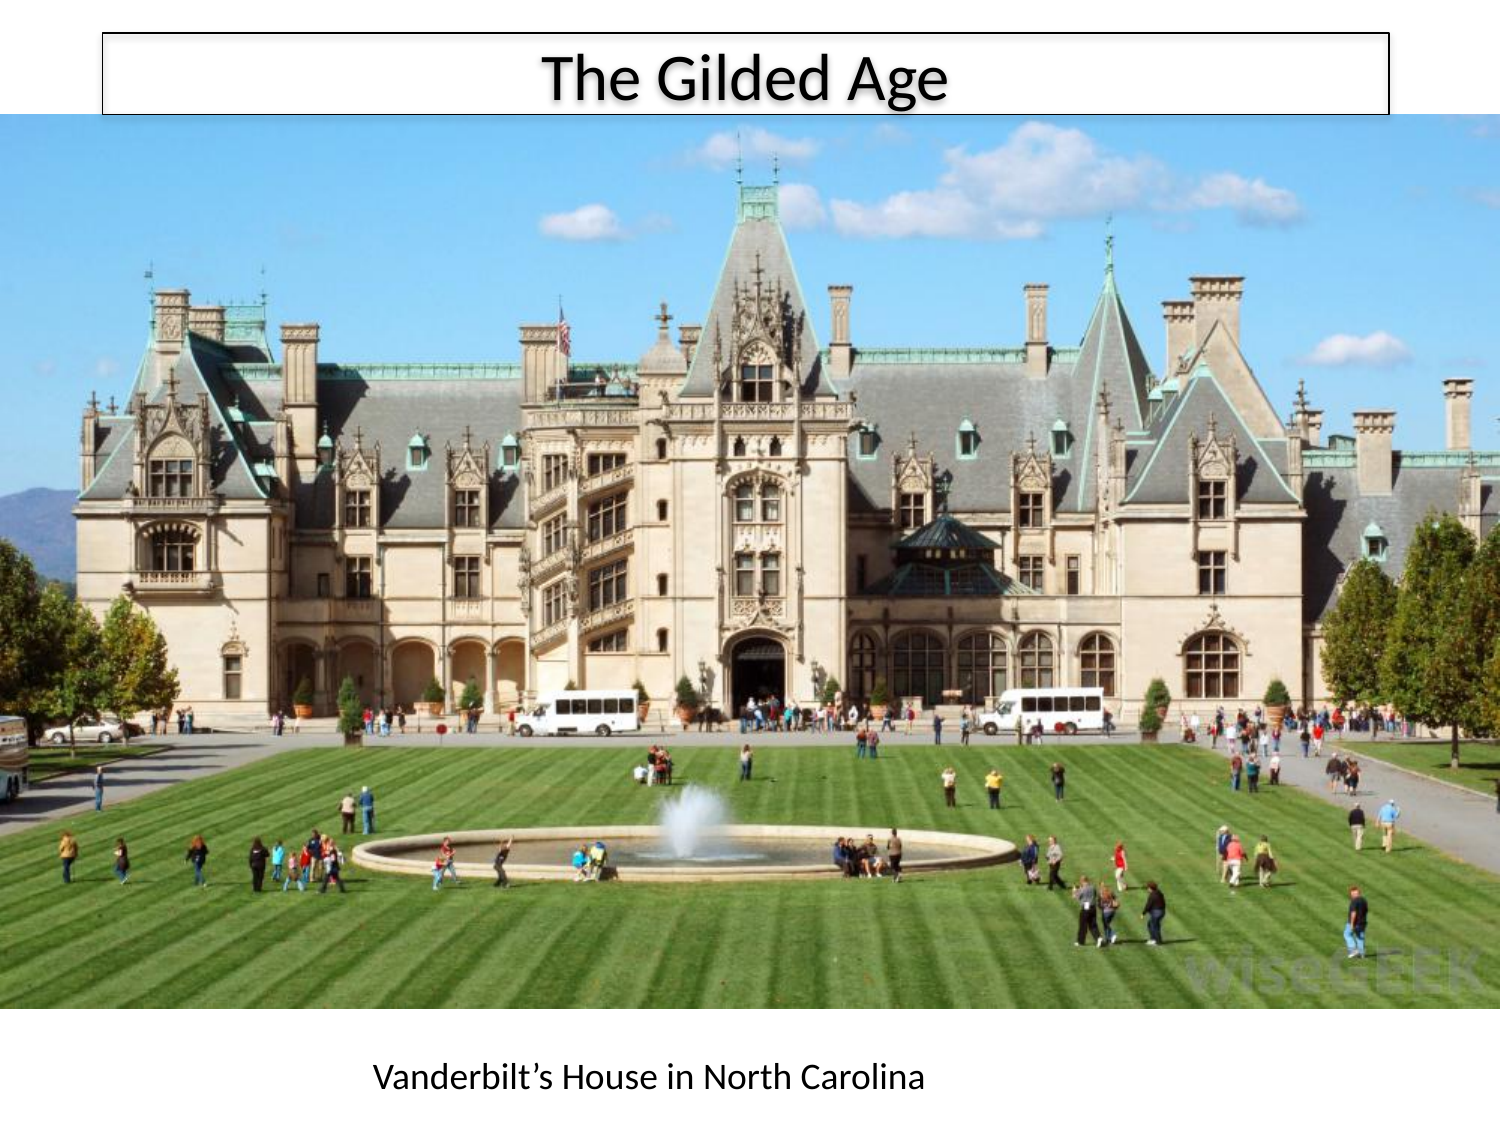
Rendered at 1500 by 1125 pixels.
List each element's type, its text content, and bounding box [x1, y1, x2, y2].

text_box Vanderbilt’s House in North Carolina [358, 1044, 942, 1105]
text_box The Gilded Age [102, 32, 1390, 113]
picture [0, 114, 1500, 1009]
